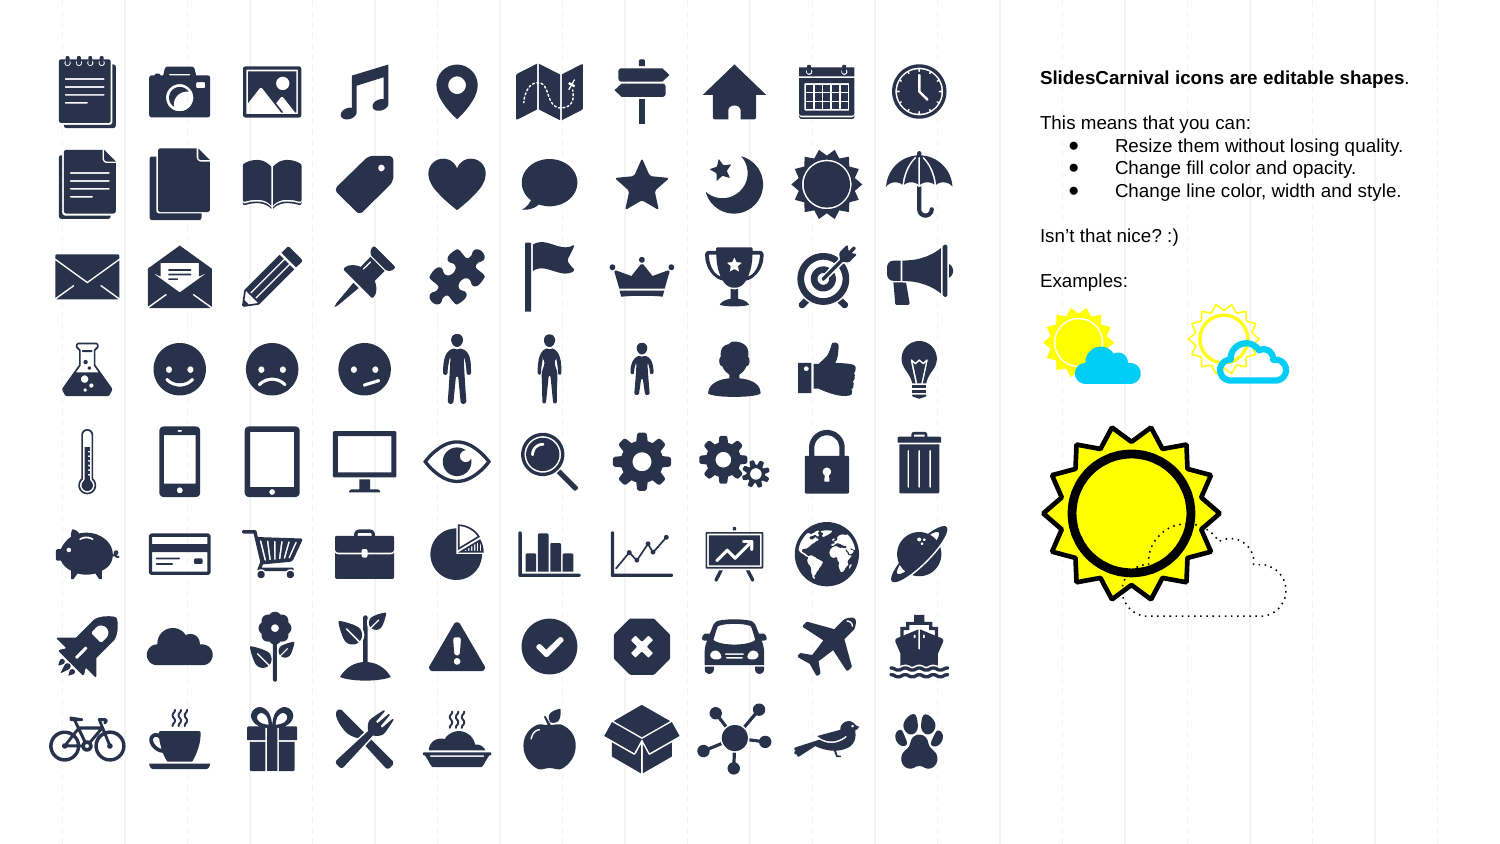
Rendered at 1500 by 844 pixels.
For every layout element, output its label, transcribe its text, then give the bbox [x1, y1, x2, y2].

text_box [430, 524, 484, 581]
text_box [890, 525, 948, 583]
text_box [246, 706, 298, 772]
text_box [334, 529, 395, 580]
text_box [242, 159, 302, 210]
text_box [428, 158, 486, 211]
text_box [701, 619, 767, 675]
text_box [338, 612, 391, 681]
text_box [891, 64, 947, 119]
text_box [58, 55, 116, 129]
text_box [1128, 538, 1286, 617]
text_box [537, 334, 562, 404]
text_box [897, 431, 942, 494]
text_box [612, 432, 672, 491]
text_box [241, 529, 303, 579]
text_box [603, 704, 680, 774]
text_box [442, 333, 472, 405]
text_box [429, 249, 485, 305]
text_box [245, 343, 299, 396]
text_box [332, 430, 397, 493]
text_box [885, 150, 953, 218]
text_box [422, 439, 492, 484]
text_box [429, 622, 485, 672]
text_box [1117, 352, 1141, 384]
text_box [521, 159, 578, 210]
text_box [436, 64, 478, 120]
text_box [147, 245, 212, 309]
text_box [249, 611, 295, 682]
text_box SlidesCarnival icons are editable shapes. This means that you can: Resize them without losing quality. Change fill color and opacity. Change line color, width and style. Isn’t that nice? :) Examples: [1024, 51, 1451, 302]
text_box [797, 617, 856, 676]
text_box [609, 256, 675, 297]
text_box [794, 721, 860, 758]
text_box [804, 429, 850, 494]
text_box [78, 428, 97, 495]
text_box [521, 618, 578, 675]
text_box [55, 254, 120, 300]
text_box [708, 341, 761, 397]
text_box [148, 708, 211, 770]
text_box [613, 618, 671, 675]
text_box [1043, 427, 1220, 600]
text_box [520, 432, 579, 491]
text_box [56, 615, 118, 678]
text_box [153, 343, 206, 396]
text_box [1042, 307, 1115, 378]
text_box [798, 64, 855, 120]
text_box [702, 64, 767, 120]
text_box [697, 703, 772, 775]
text_box [340, 64, 389, 120]
text_box [794, 522, 860, 587]
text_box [797, 342, 856, 397]
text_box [797, 245, 857, 309]
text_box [705, 526, 764, 582]
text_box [62, 342, 113, 397]
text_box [58, 149, 116, 220]
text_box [422, 710, 492, 768]
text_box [515, 63, 584, 121]
text_box [55, 529, 120, 580]
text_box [523, 708, 576, 770]
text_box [148, 533, 211, 576]
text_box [699, 435, 770, 488]
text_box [705, 156, 764, 214]
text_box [610, 531, 674, 578]
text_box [149, 148, 211, 221]
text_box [241, 246, 303, 308]
text_box [146, 628, 213, 666]
text_box [49, 716, 126, 762]
text_box [616, 159, 668, 210]
text_box [335, 155, 394, 213]
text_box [518, 531, 581, 578]
text_box [244, 426, 300, 498]
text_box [1188, 304, 1260, 374]
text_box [895, 713, 944, 769]
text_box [886, 244, 954, 306]
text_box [901, 340, 938, 399]
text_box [791, 149, 863, 220]
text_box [334, 246, 396, 308]
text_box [524, 241, 575, 312]
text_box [335, 709, 394, 769]
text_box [889, 614, 950, 679]
text_box [1261, 349, 1286, 381]
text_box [242, 66, 302, 118]
text_box [159, 426, 201, 498]
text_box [704, 247, 764, 307]
text_box [338, 343, 391, 396]
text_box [148, 66, 211, 118]
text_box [630, 342, 654, 396]
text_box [614, 59, 670, 125]
